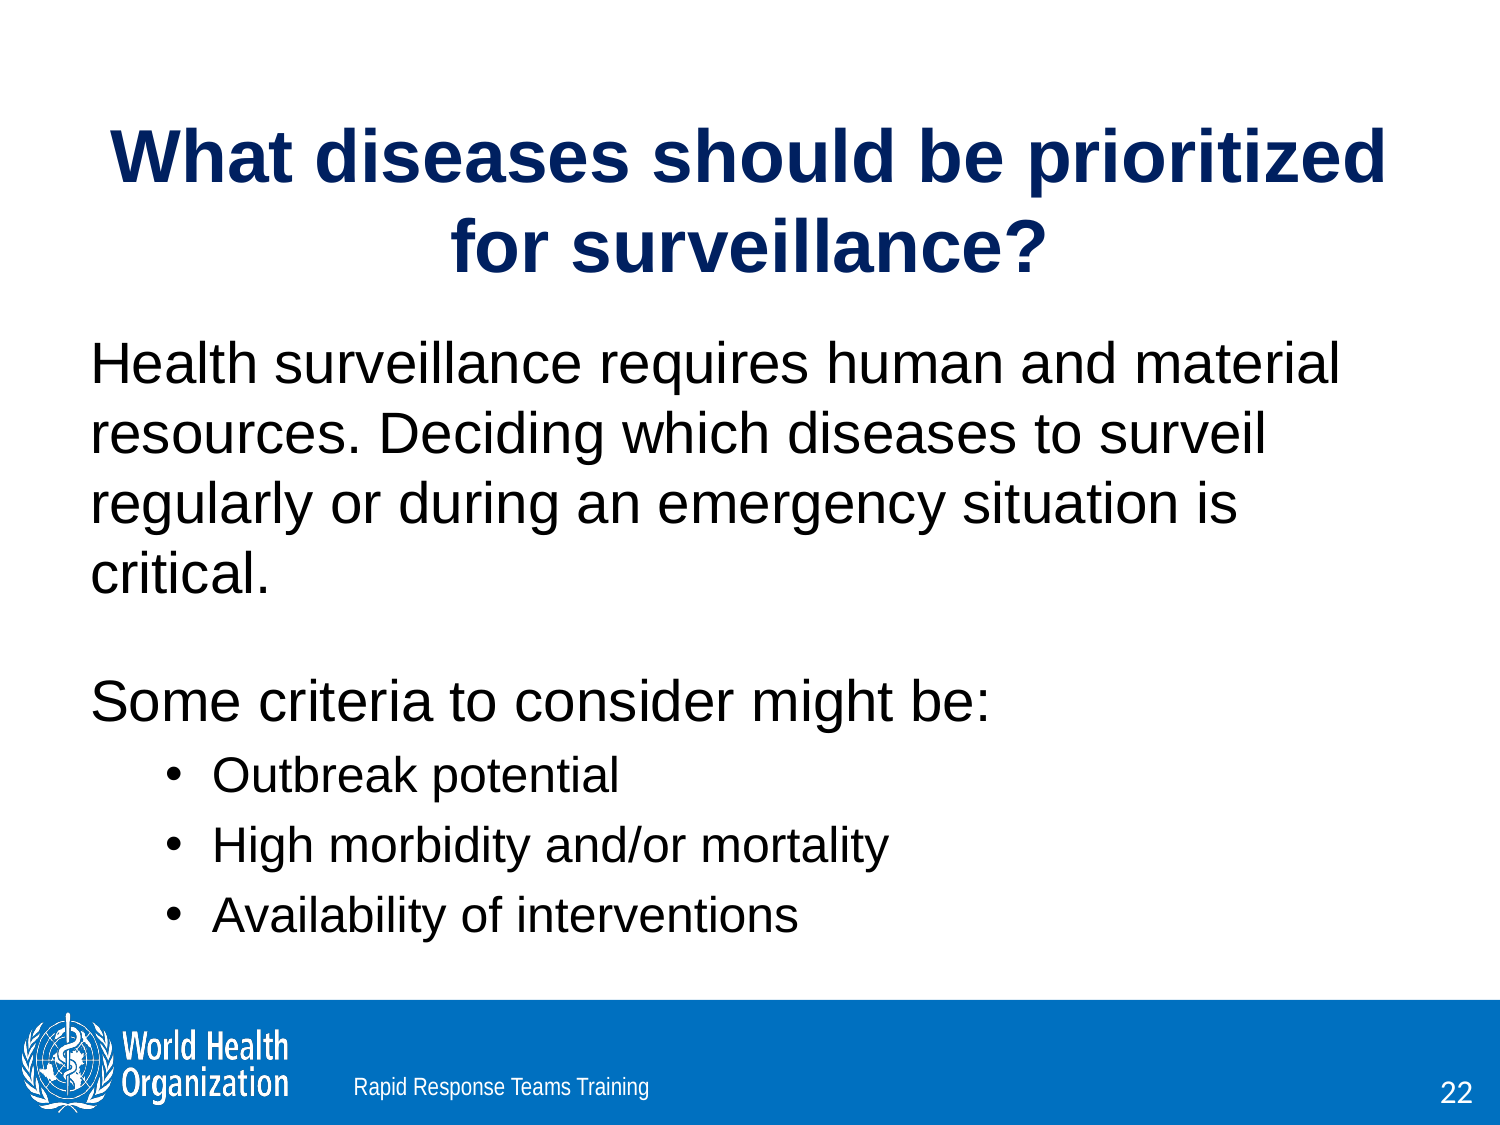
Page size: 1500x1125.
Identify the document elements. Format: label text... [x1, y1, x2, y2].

title What diseases should be prioritized for surveillance? [75, 103, 1425, 291]
text_box Health surveillance requires human and material resources. Deciding which diseases to surveil regularly or during an emergency situation is critical. Some criteria to consider might be: Outbreak potential High morbidity and/or mortality Availability of interventions [75, 317, 1418, 976]
picture [21, 1012, 288, 1113]
